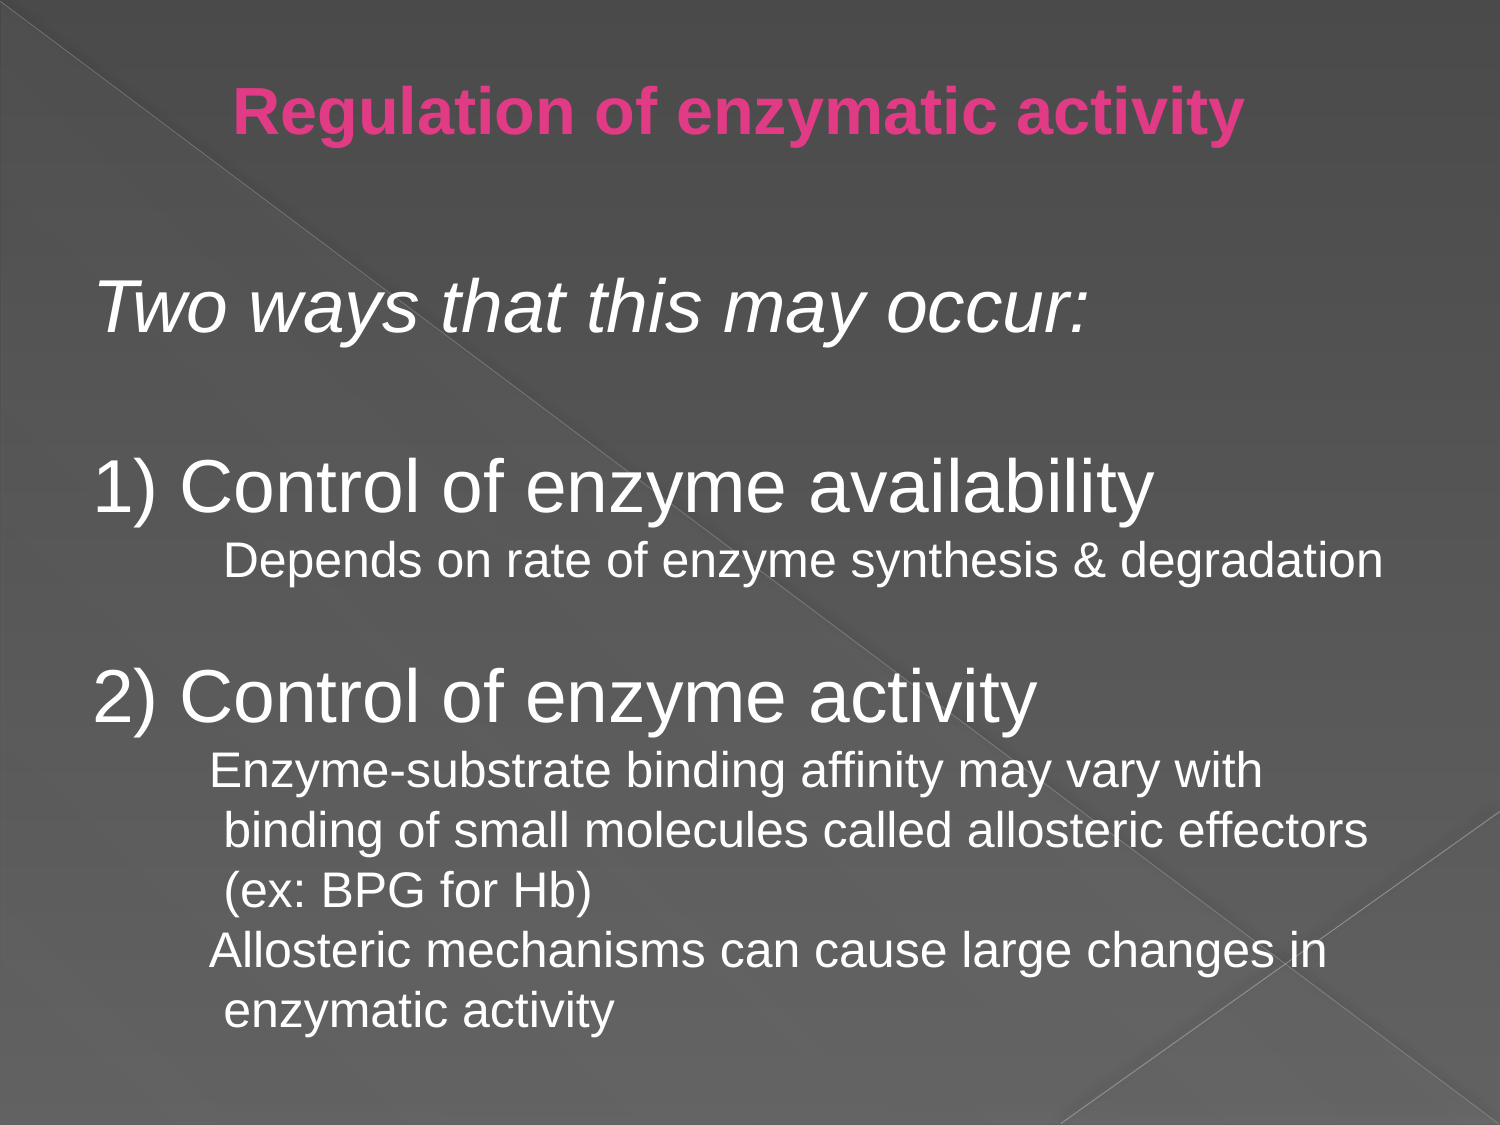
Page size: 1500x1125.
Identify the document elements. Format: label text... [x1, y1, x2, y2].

text_box Regulation of enzymatic activity Two ways that this may occur: Control of enzyme availability Depends on rate of enzyme synthesis & degradation Control of enzyme activity Enzyme-substrate binding affinity may vary with binding of small molecules called allosteric effectors (ex: BPG for Hb) Allosteric mechanisms can cause large changes in enzymatic activity [77, 60, 1403, 1046]
